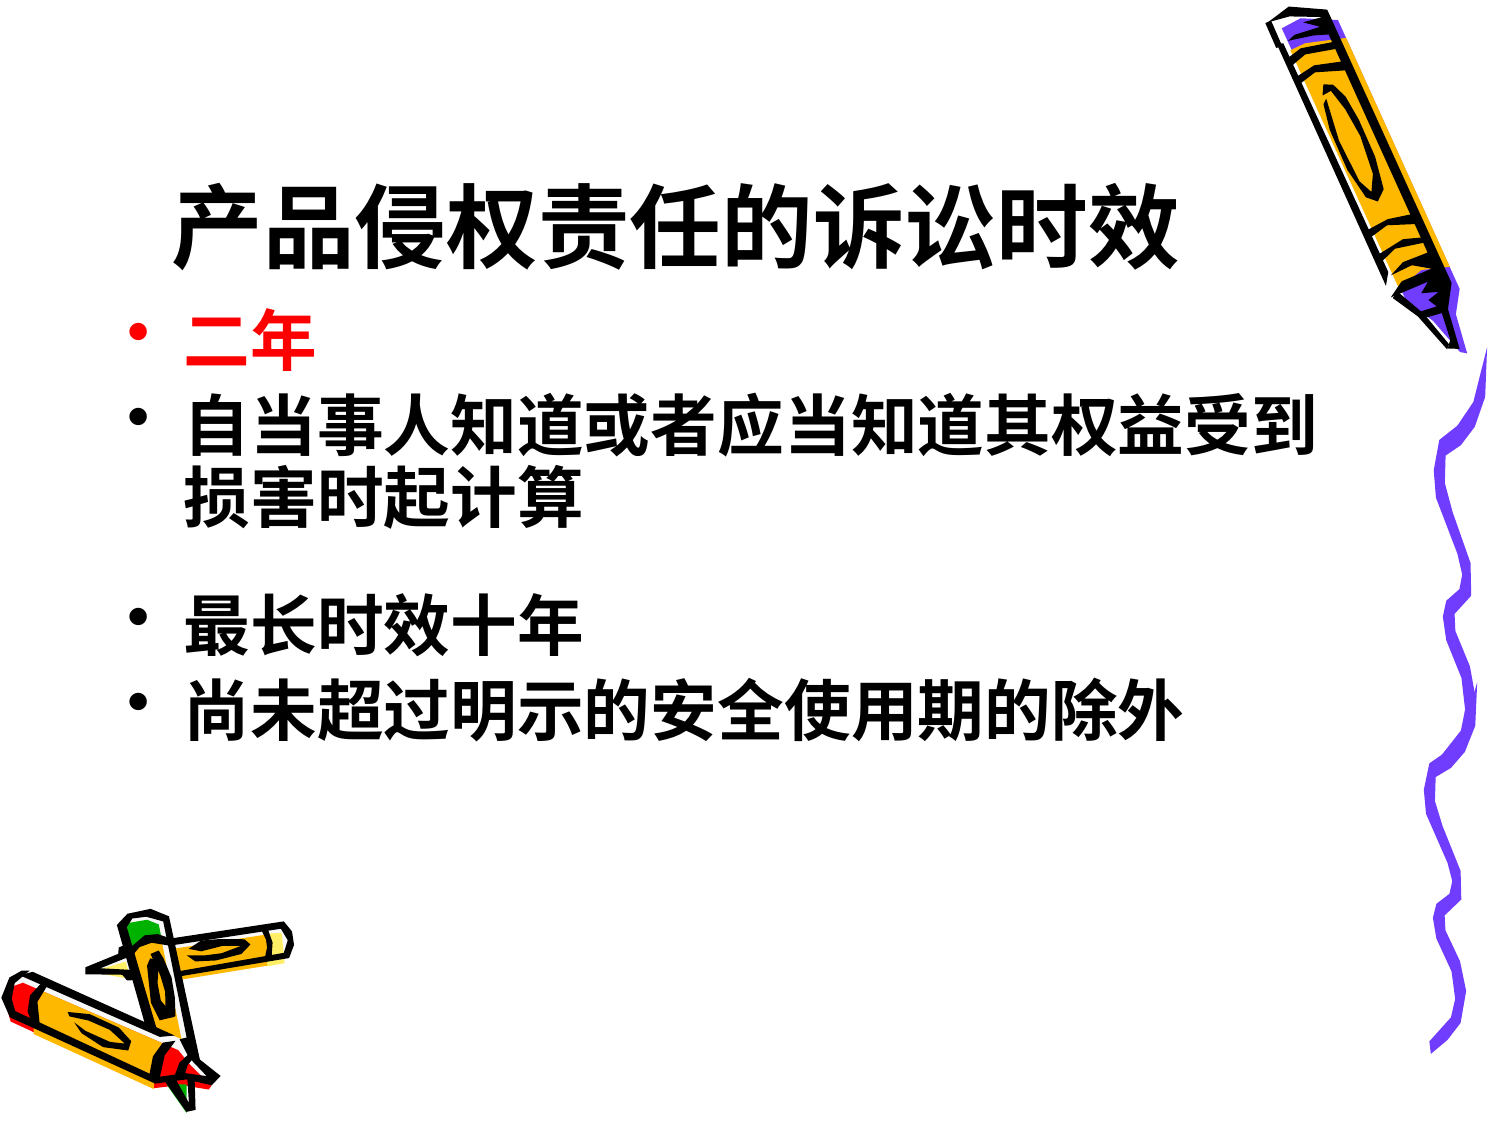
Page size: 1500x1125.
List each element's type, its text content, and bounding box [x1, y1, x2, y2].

title 产品侵权责任的诉讼时效 [112, 24, 1240, 288]
list 二年 自当事人知道或者应当知道其权益受到损害时起计算 最长时效十年 尚未超过明示的安全使用期的除外 [112, 299, 1376, 901]
